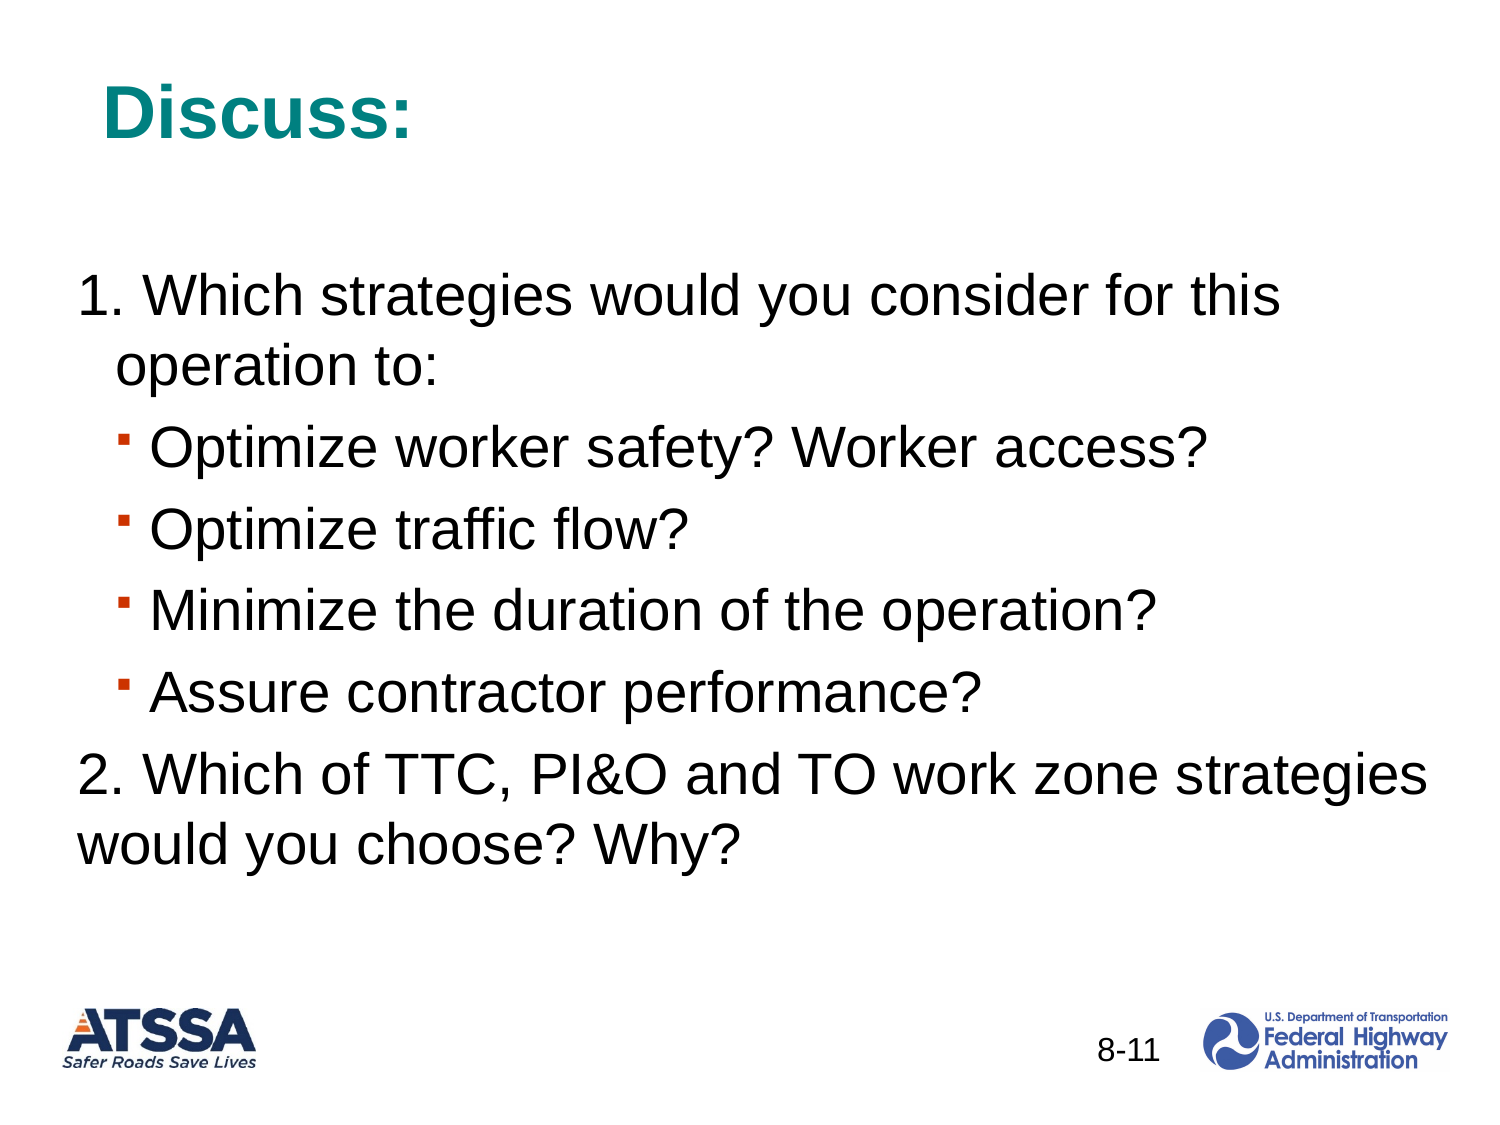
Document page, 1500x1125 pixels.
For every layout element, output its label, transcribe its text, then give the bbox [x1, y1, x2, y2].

title Discuss: [87, 0, 1500, 218]
picture [1200, 1013, 1450, 1072]
picture [62, 1013, 256, 1068]
list 1. Which strategies would you consider for this operation to: Optimize worker safety? Worker access? Optimize traffic flow? Minimize the duration of the operation? Assure contractor performance? 2. Which of TTC, PI&O and TO work zone strategies would you choose? Why? [62, 249, 1451, 1013]
